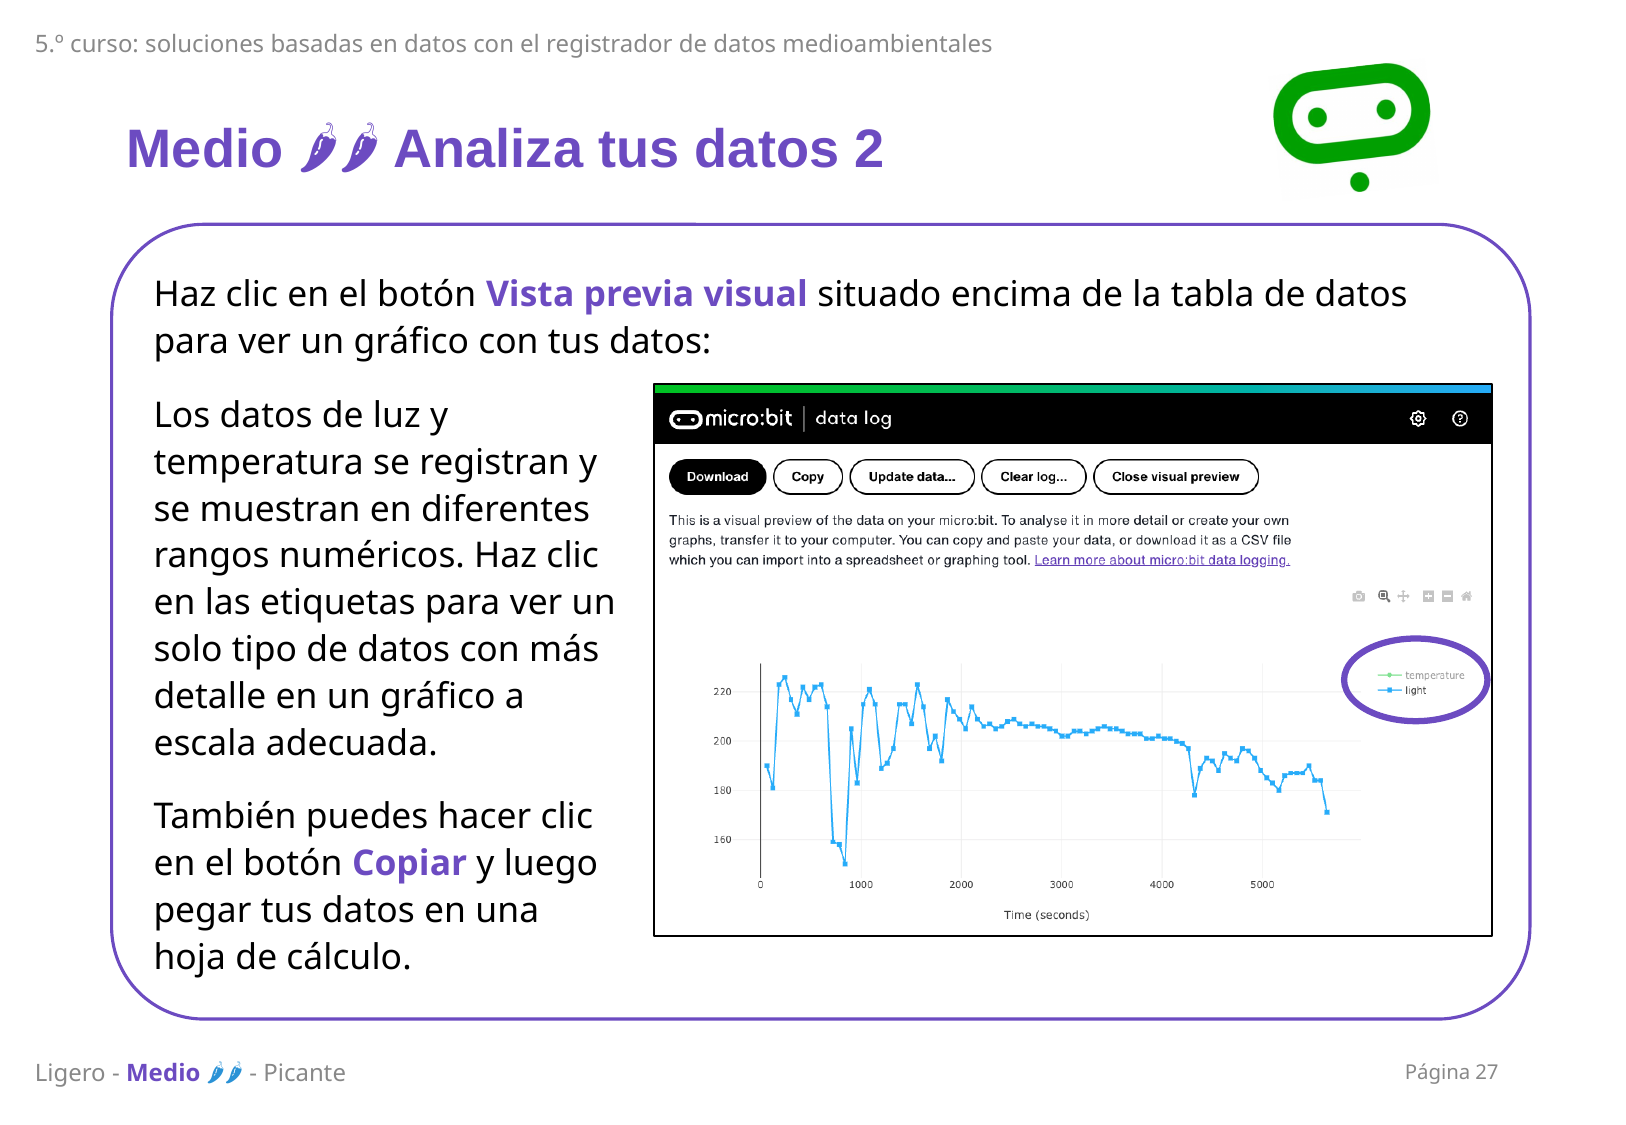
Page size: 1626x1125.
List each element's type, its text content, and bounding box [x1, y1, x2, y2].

picture [654, 384, 1492, 936]
text_box Haz clic en el botón Vista previa visual situado encima de la tabla de datos para ver un gráfico con tus datos: Los datos de luz y temperatura se registran y se muestran en diferentes rangos numéricos. Haz clic en las etiquetas para ver un solo tipo de datos con más detalle en un gráfico a escala adecuada. También puedes hacer clic en el botón Copiar y luego pegar tus datos en una hoja de cálculo. [111, 224, 1530, 1020]
picture [1269, 59, 1438, 200]
title Medio 🌶️🌶️ Analiza tus datos 2 [111, 74, 1514, 225]
slide_number Página 27 [1147, 1042, 1514, 1103]
text_box Ligero - Medio 🌶️🌶️ - Picante [19, 1042, 623, 1103]
